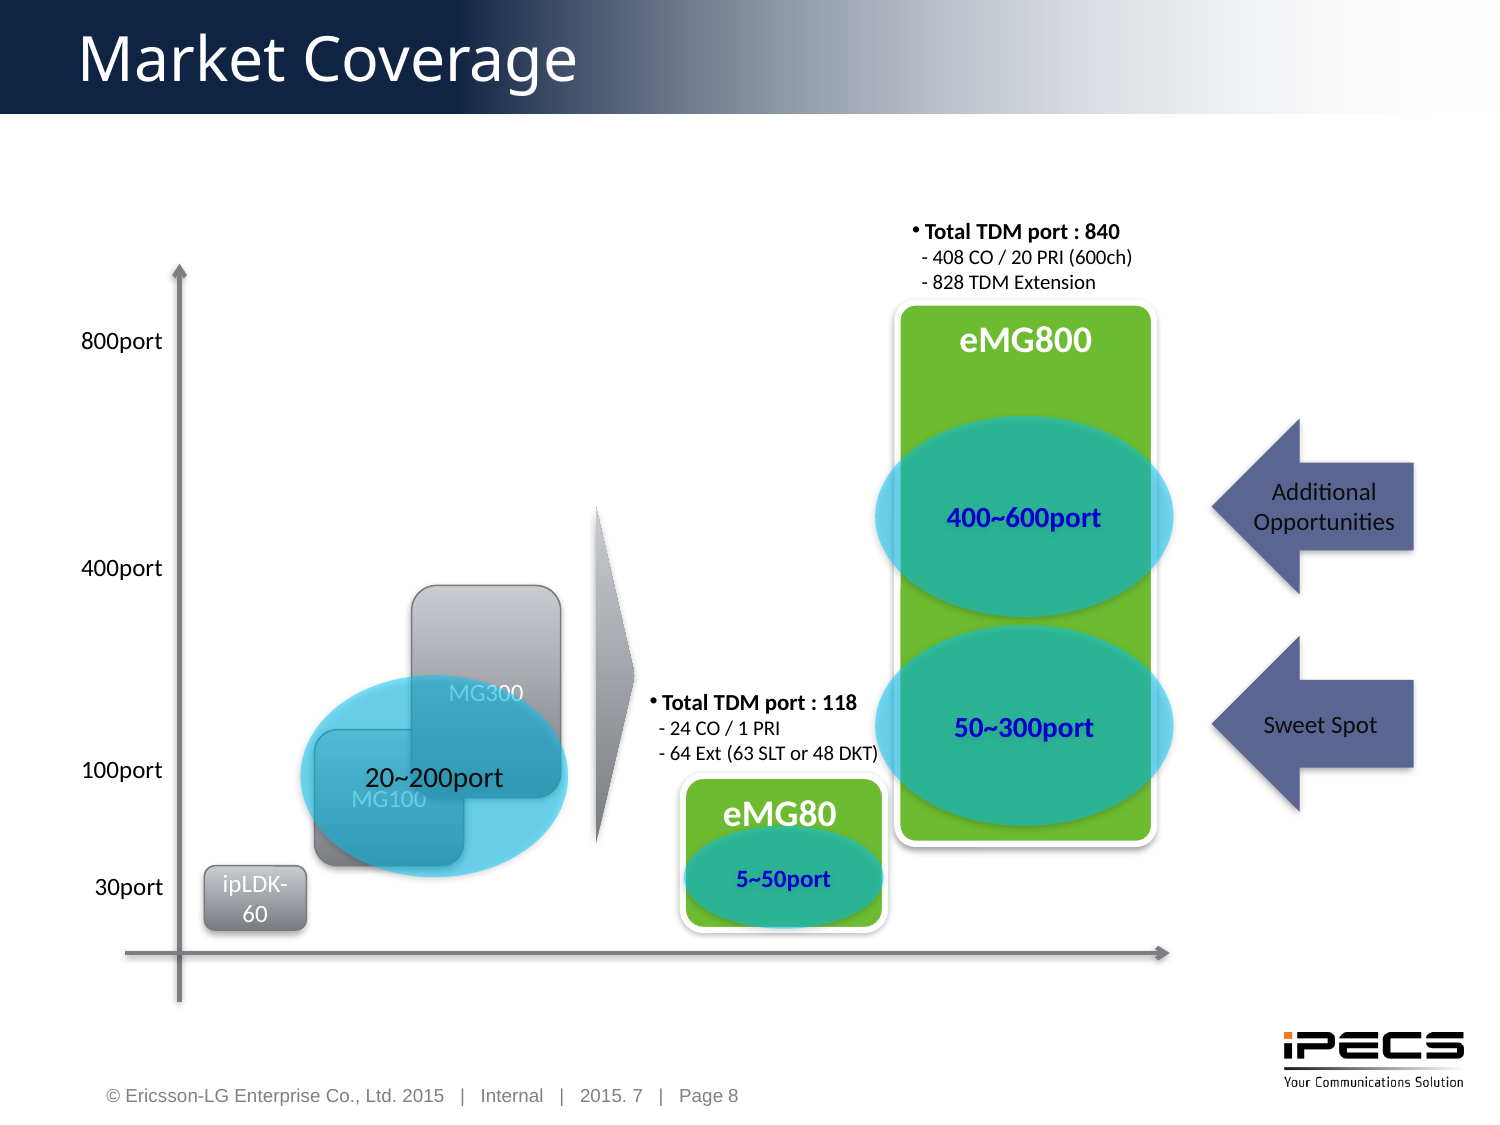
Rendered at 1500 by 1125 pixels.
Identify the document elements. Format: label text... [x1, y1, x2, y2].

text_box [63, 208, 1414, 1002]
picture [1284, 1032, 1464, 1087]
list Market Coverage [0, 0, 1500, 114]
